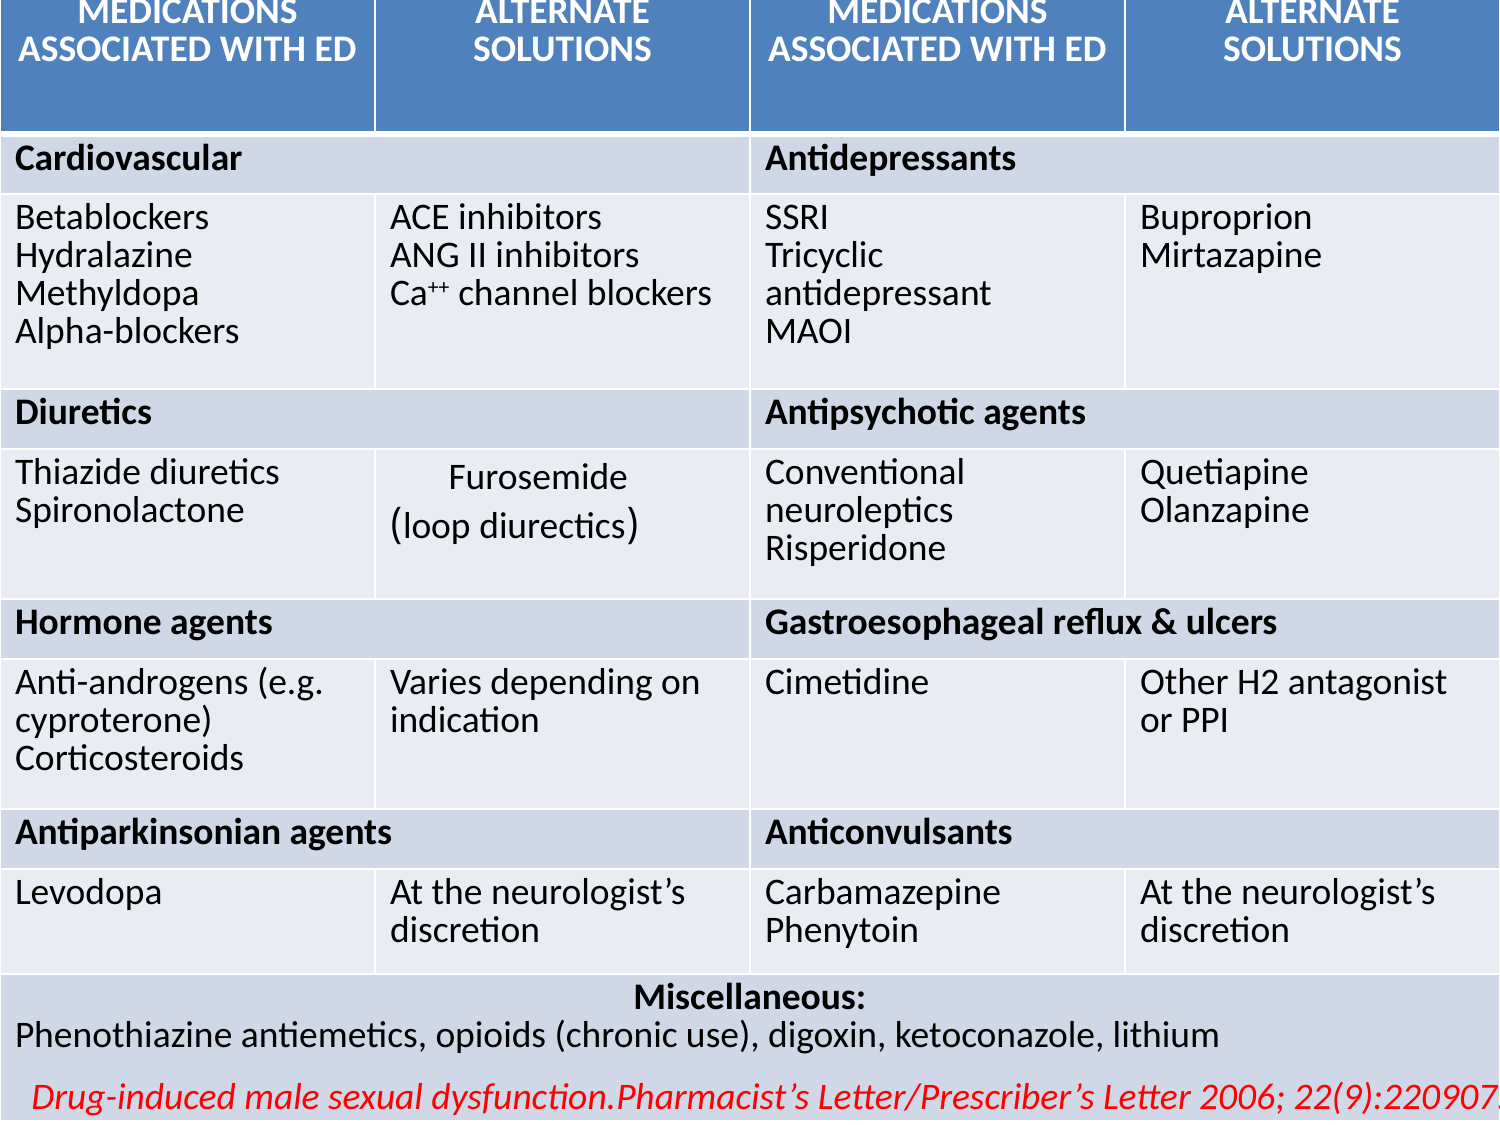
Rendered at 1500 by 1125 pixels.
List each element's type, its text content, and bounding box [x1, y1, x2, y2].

table_cell Levodopa [1, 870, 374, 973]
table_cell Other H2 antagonist or PPI [1126, 660, 1499, 808]
table_cell Conventional neuroleptics Risperidone [751, 450, 1124, 598]
table_cell Antiparkinsonian agents [1, 810, 749, 868]
table_cell Quetiapine Olanzapine [1126, 450, 1499, 598]
table_cell At the neurologist’s discretion [1126, 870, 1499, 973]
table_cell Anti-androgens (e.g. cyproterone) Corticosteroids [1, 660, 374, 808]
table_cell Gastroesophageal reflux & ulcers [751, 600, 1499, 658]
table_cell Miscellaneous: Phenothiazine antiemetics, opioids (chronic use), digoxin, ketoconazole, lithium [1, 975, 1499, 1120]
table_cell Buproprion Mirtazapine [1126, 195, 1499, 388]
table_cell Betablockers Hydralazine Methyldopa Alpha-blockers [1, 195, 374, 388]
table_cell Cimetidine [751, 660, 1124, 808]
table_cell SSRI Tricyclic antidepressant MAOI [751, 195, 1124, 388]
table_header ALTERNATE SOLUTIONS [376, 0, 749, 131]
table_cell Antidepressants [751, 137, 1499, 193]
table_cell Antipsychotic agents [751, 390, 1499, 448]
table_header ALTERNATE SOLUTIONS [1126, 0, 1499, 131]
table_cell Cardiovascular [1, 137, 749, 193]
table_cell Furosemide (loop diurectics) [376, 450, 749, 598]
text_box Drug-induced male sexual dysfunction.Pharmacist’s Letter/Prescriber’s Letter 2006; 22(9):220907. [16, 1064, 1500, 1124]
table_header MEDICATIONS ASSOCIATED WITH ED [751, 0, 1124, 131]
table_cell Varies depending on indication [376, 660, 749, 808]
table_cell Carbamazepine Phenytoin [751, 870, 1124, 973]
table_cell Anticonvulsants [751, 810, 1499, 868]
table_cell ACE inhibitors ANG II inhibitors Ca++ channel blockers [376, 195, 749, 388]
table_header MEDICATIONS ASSOCIATED WITH ED [1, 0, 374, 131]
table_cell Thiazide diuretics Spironolactone [1, 450, 374, 598]
table_cell Diuretics [1, 390, 749, 448]
table_cell Hormone agents [1, 600, 749, 658]
table_cell At the neurologist’s discretion [376, 870, 749, 973]
